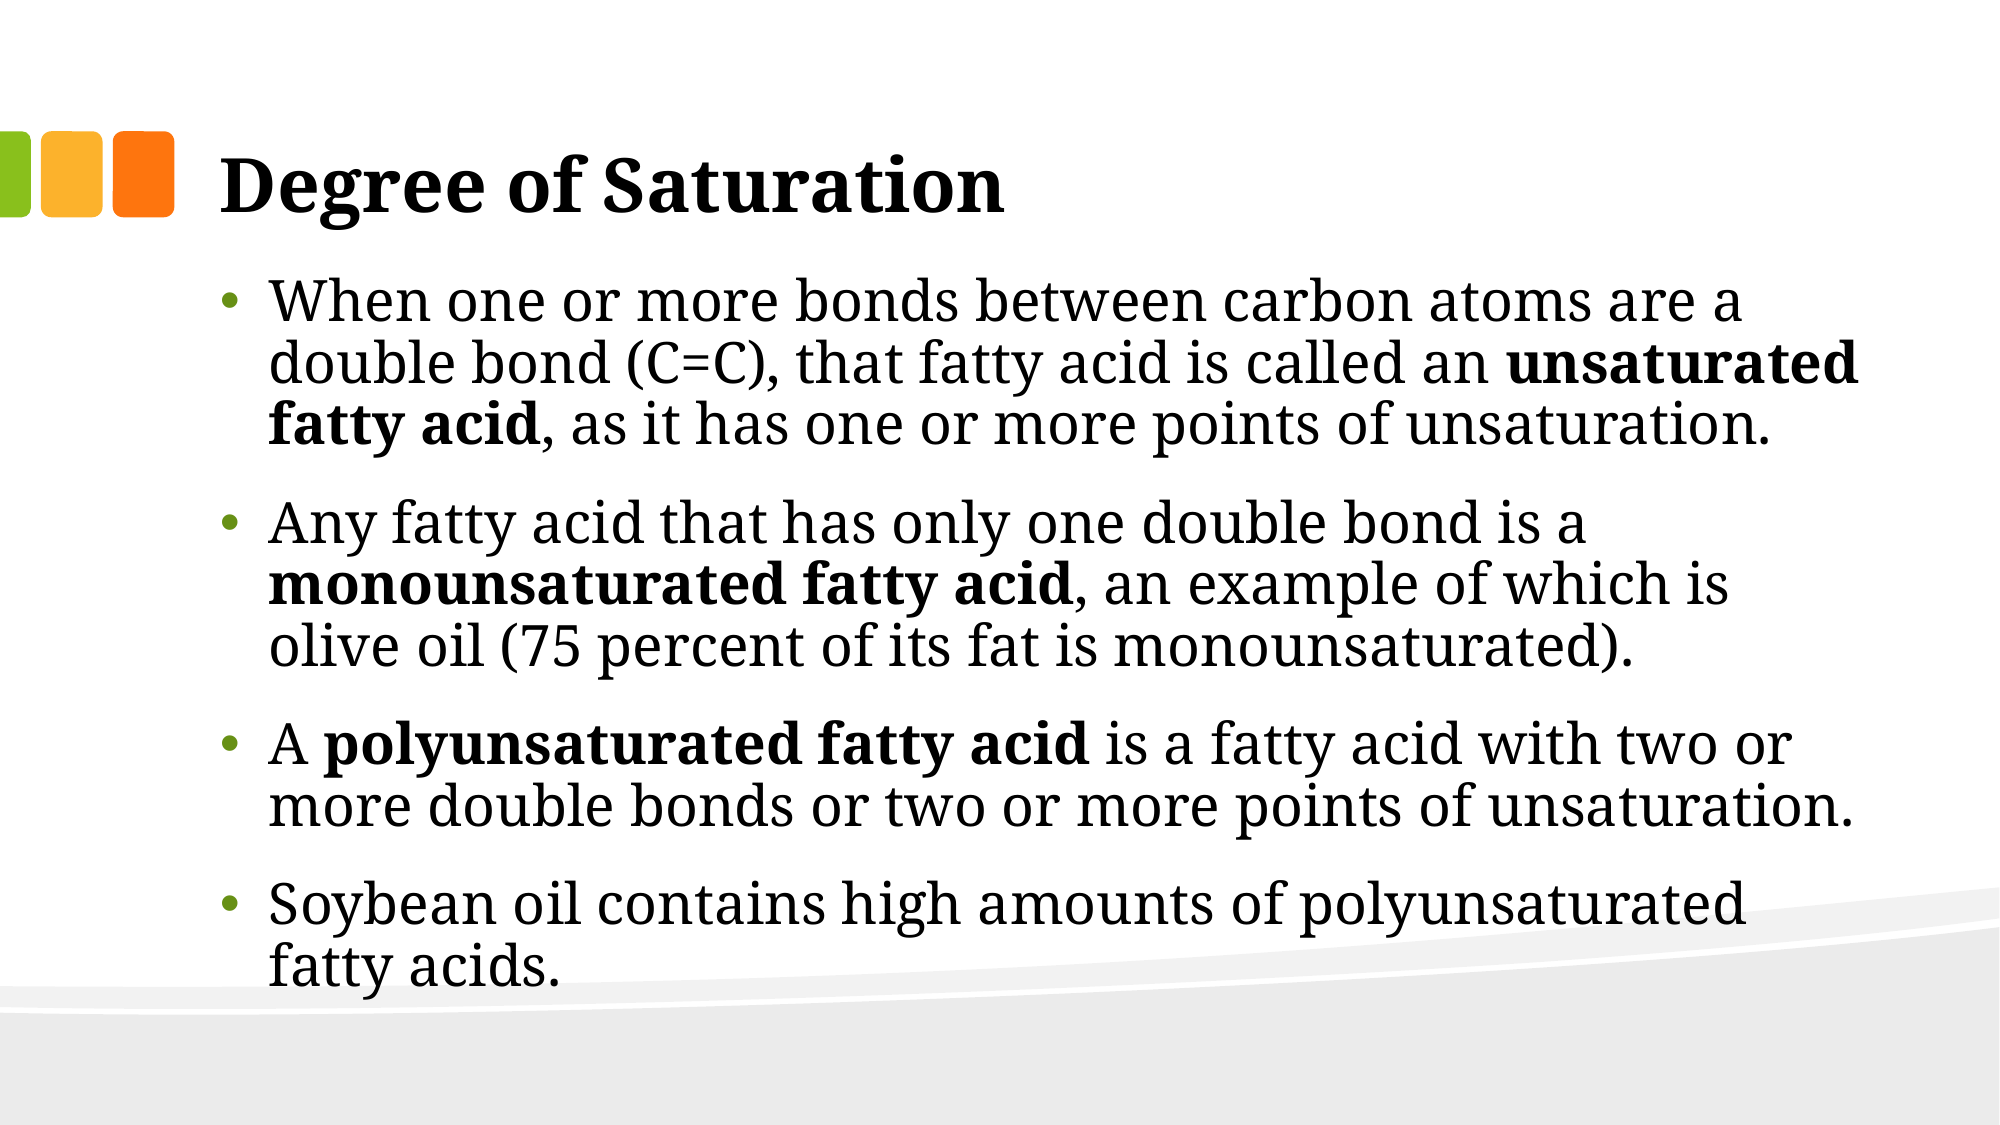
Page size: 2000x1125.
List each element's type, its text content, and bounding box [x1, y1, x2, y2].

title Degree of Saturation [199, 24, 1800, 238]
list When one or more bonds between carbon atoms are a double bond (C=C), that fatty acid is called an unsaturated fatty acid, as it has one or more points of unsaturation. Any fatty acid that has only one double bond is a monounsaturated fatty acid, an example of which is olive oil (75 percent of its fat is monounsaturated). A polyunsaturated fatty acid is a fatty acid with two or more double bonds or two or more points of unsaturation. Soybean oil contains high amounts of polyunsaturated fatty acids. [199, 262, 1888, 1038]
